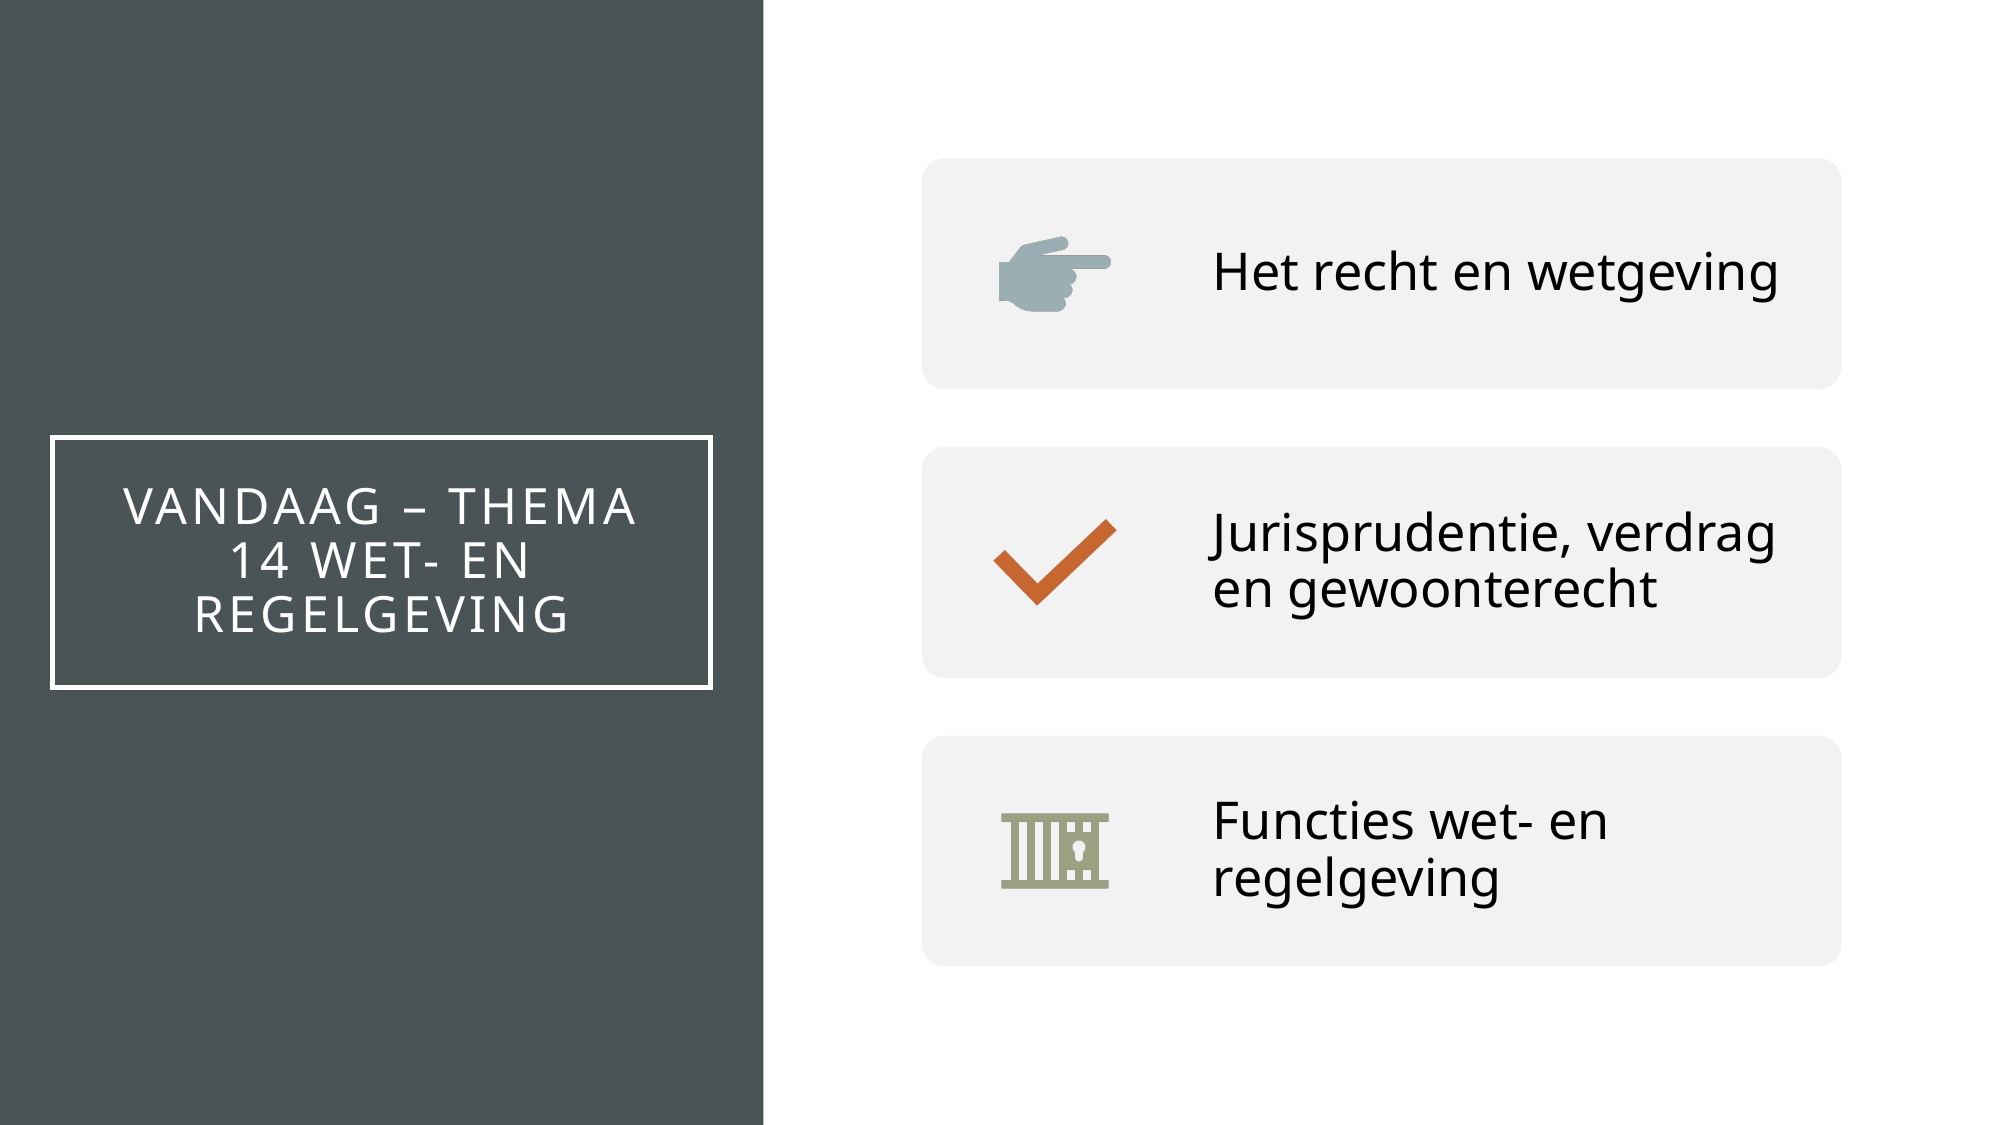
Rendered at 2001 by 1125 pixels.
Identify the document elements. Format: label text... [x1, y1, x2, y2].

text_box [764, 0, 2000, 1125]
text_box [0, 0, 764, 1125]
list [921, 158, 1842, 967]
title Vandaag – thema 14 wet- en regelgeving [50, 435, 713, 690]
